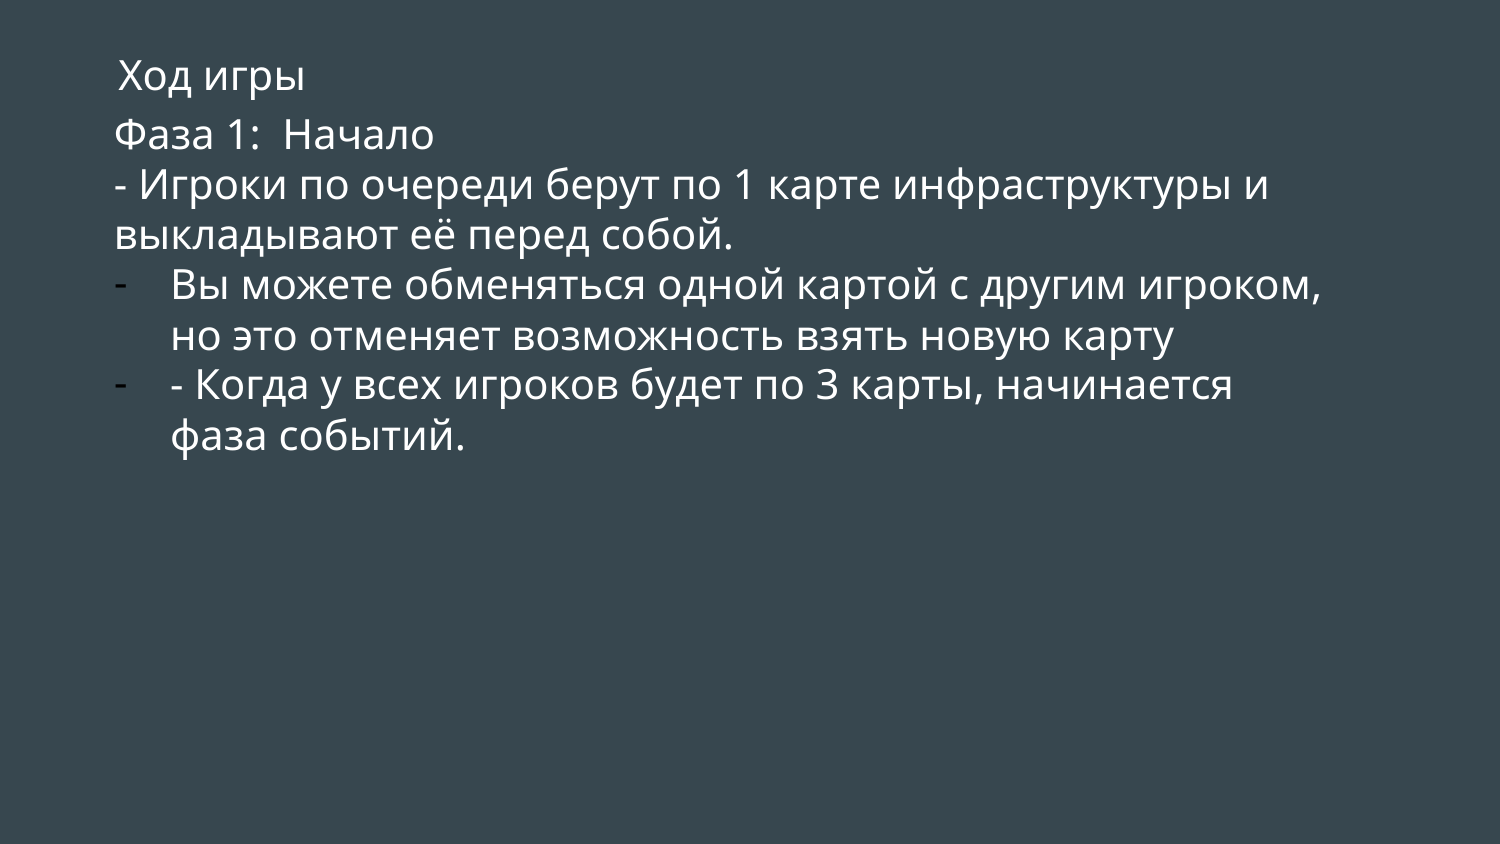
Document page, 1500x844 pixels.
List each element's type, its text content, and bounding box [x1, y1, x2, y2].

text_box Ход игры [103, 33, 1349, 73]
text_box Фаза 1: Начало - Игроки по очереди берут по 1 карте инфраструктуры и выкладывают её перед собой. Вы можете обменяться одной картой с другим игроком, но это отменяет возможность взять новую карту - Когда у всех игроков будет по 3 карты, начинается фаза событий. [98, 93, 1354, 771]
title [51, 72, 228, 167]
